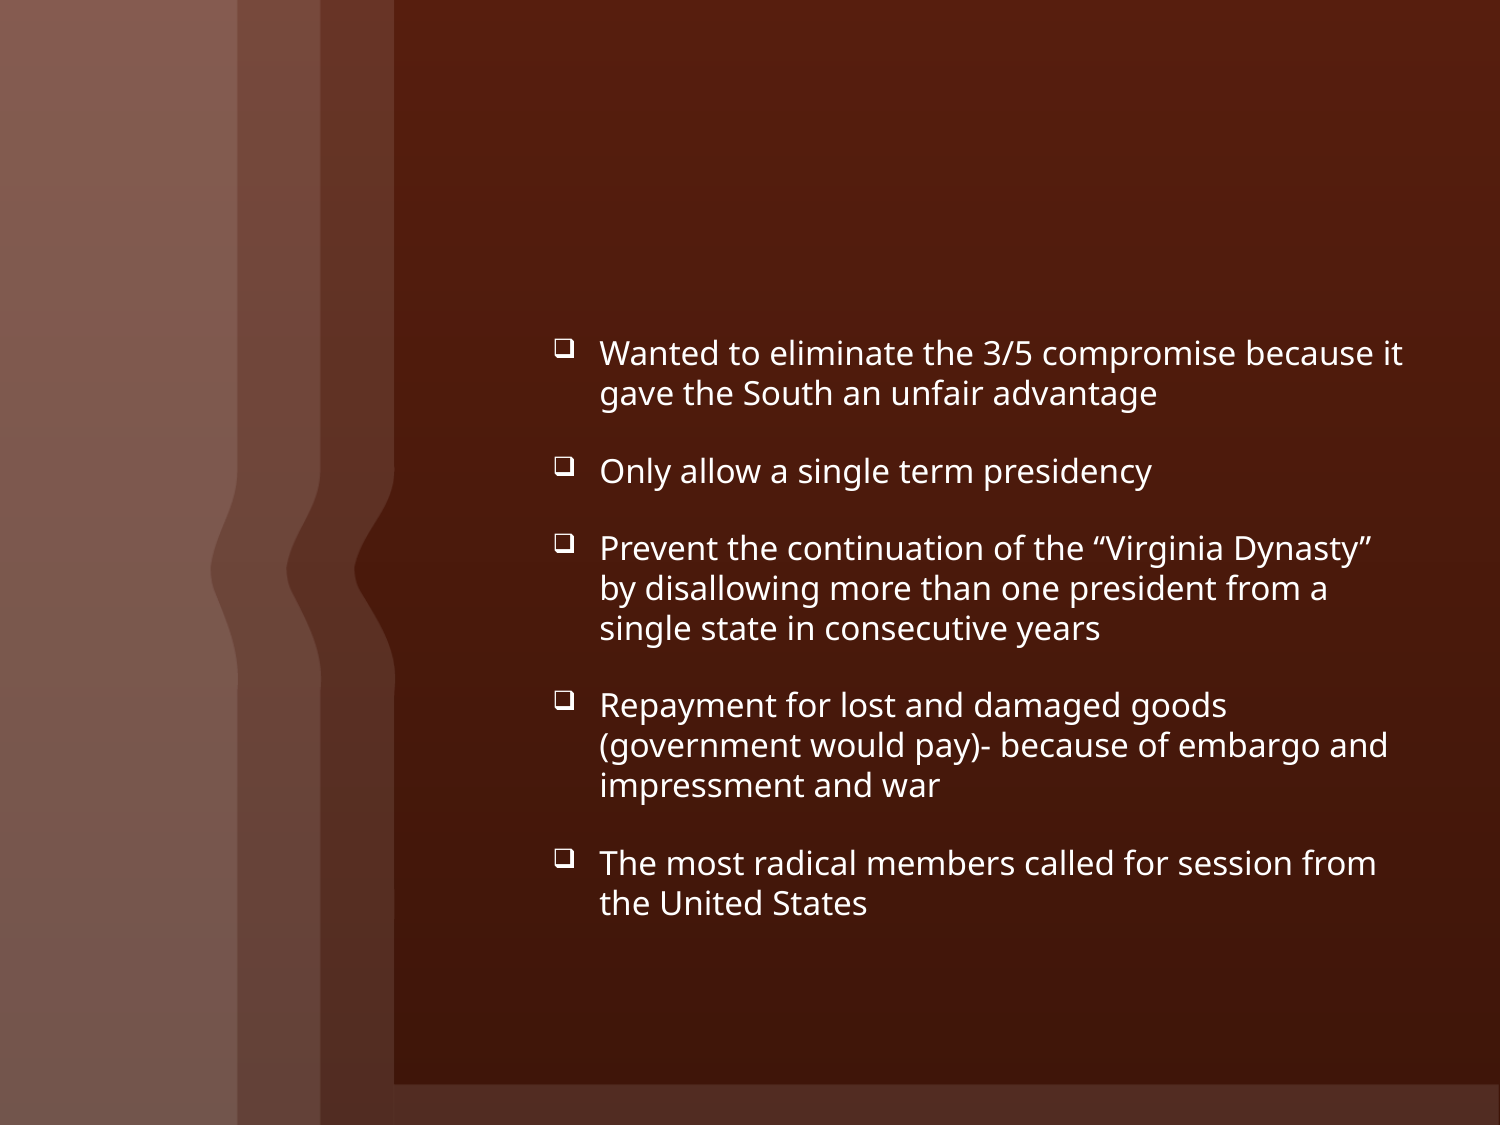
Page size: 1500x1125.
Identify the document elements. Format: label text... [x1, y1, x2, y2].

picture [0, 0, 1500, 1125]
list Wanted to eliminate the 3/5 compromise because it gave the South an unfair advantage Only allow a single term presidency Prevent the continuation of the “Virginia Dynasty” by disallowing more than one president from a single state in consecutive years Repayment for lost and damaged goods (government would pay)- because of embargo and impressment and war The most radical members called for session from the United States [462, 324, 1425, 1000]
